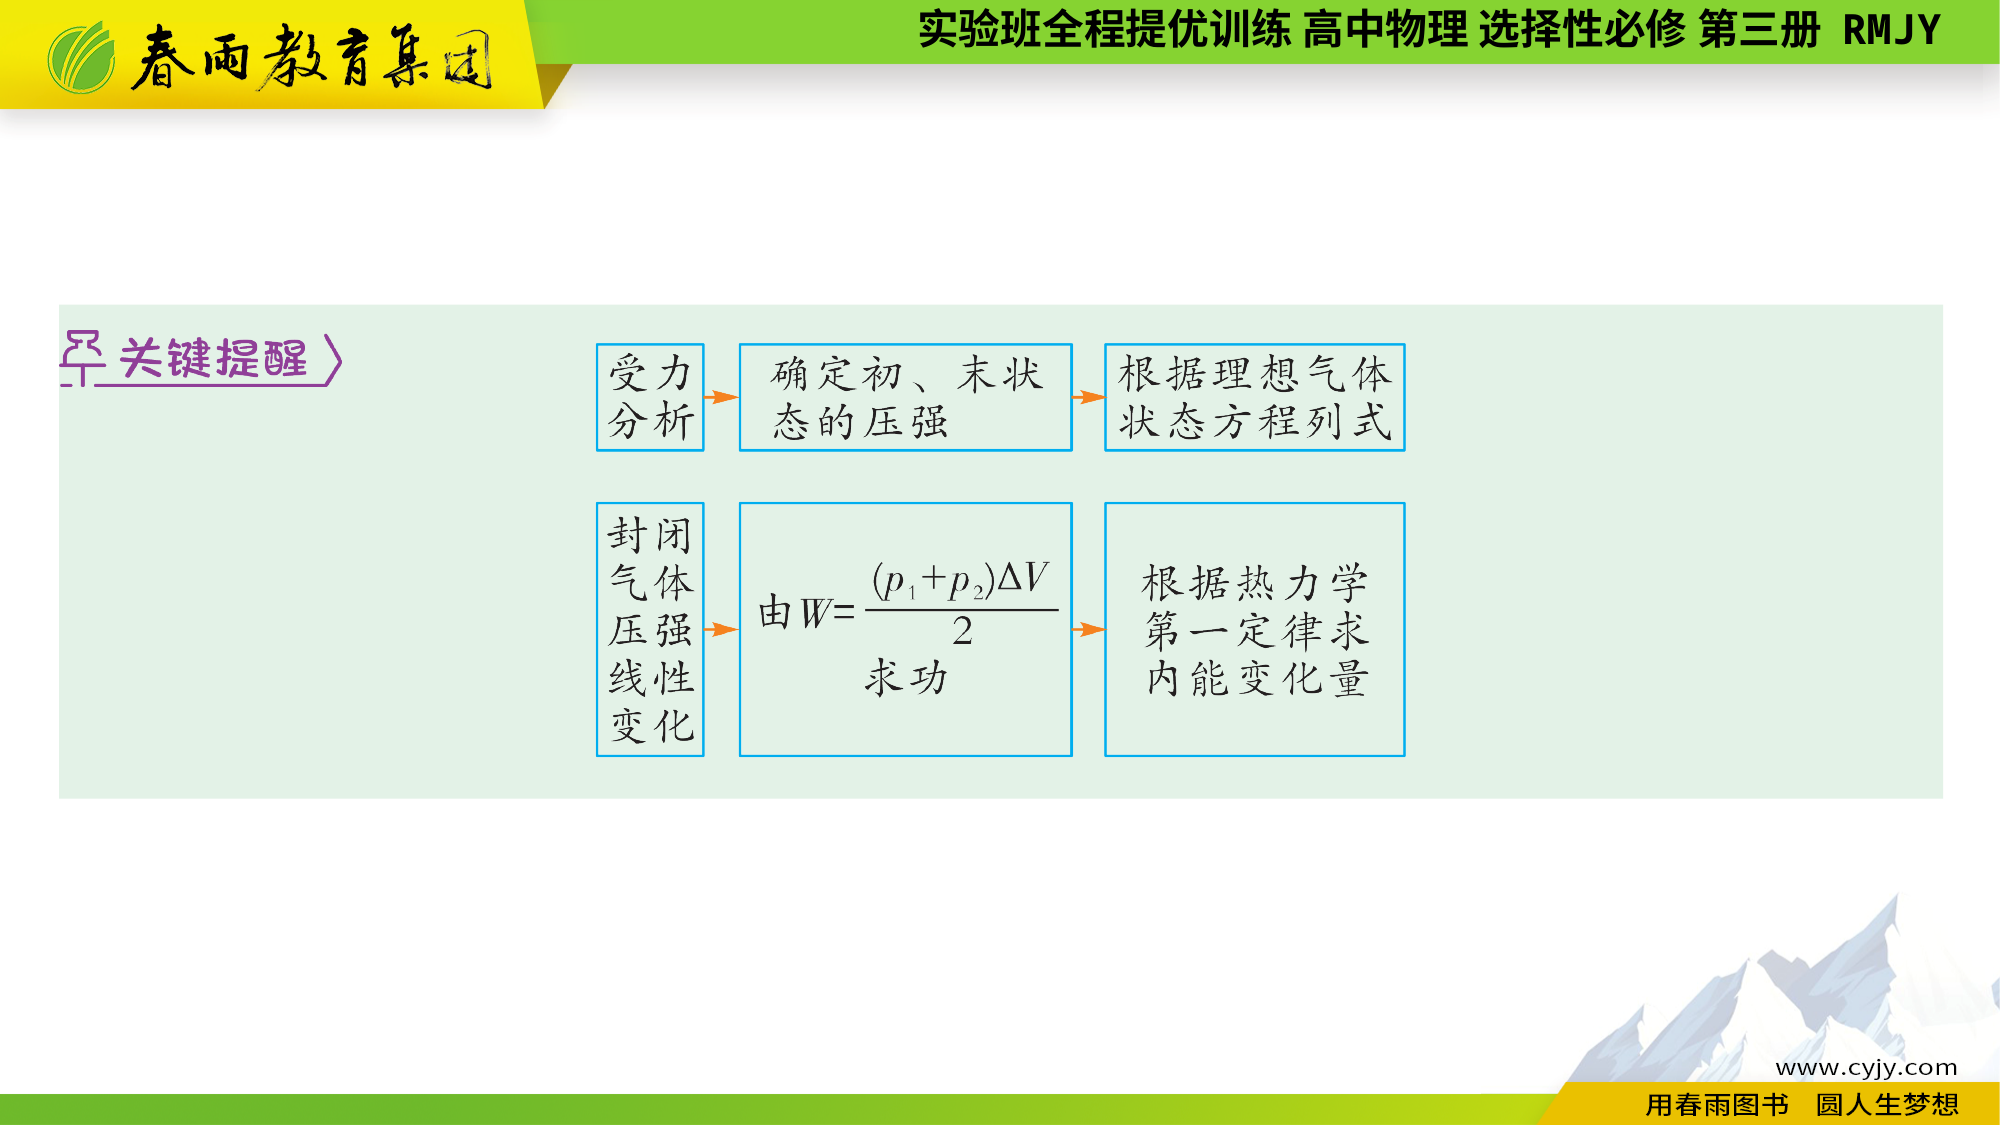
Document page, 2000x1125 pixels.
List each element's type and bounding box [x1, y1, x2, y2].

list [59, 304, 1944, 799]
picture [0, 0, 2000, 1125]
